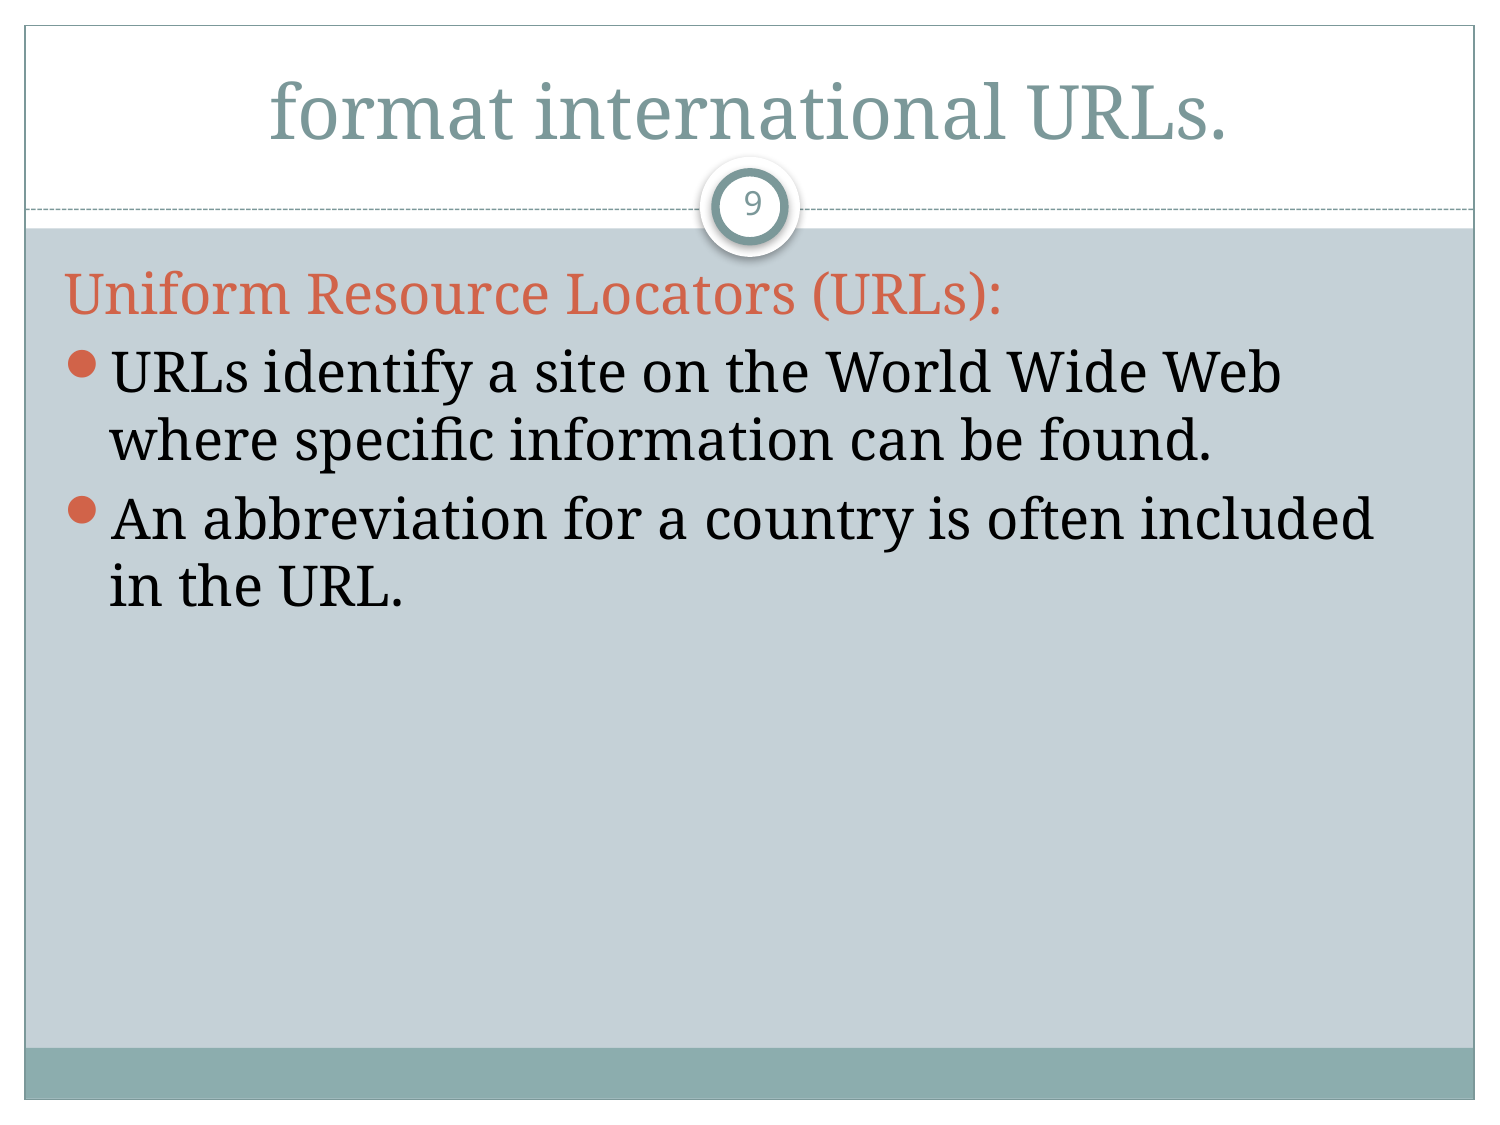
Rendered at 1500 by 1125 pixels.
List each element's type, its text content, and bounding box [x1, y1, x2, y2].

list Uniform Resource Locators (URLs): URLs identify a site on the World Wide Web where specific information can be found. An abbreviation for a country is often included in the URL. [49, 250, 1445, 1001]
title format international URLs. [49, 37, 1450, 162]
slide_number 9 [715, 168, 791, 241]
